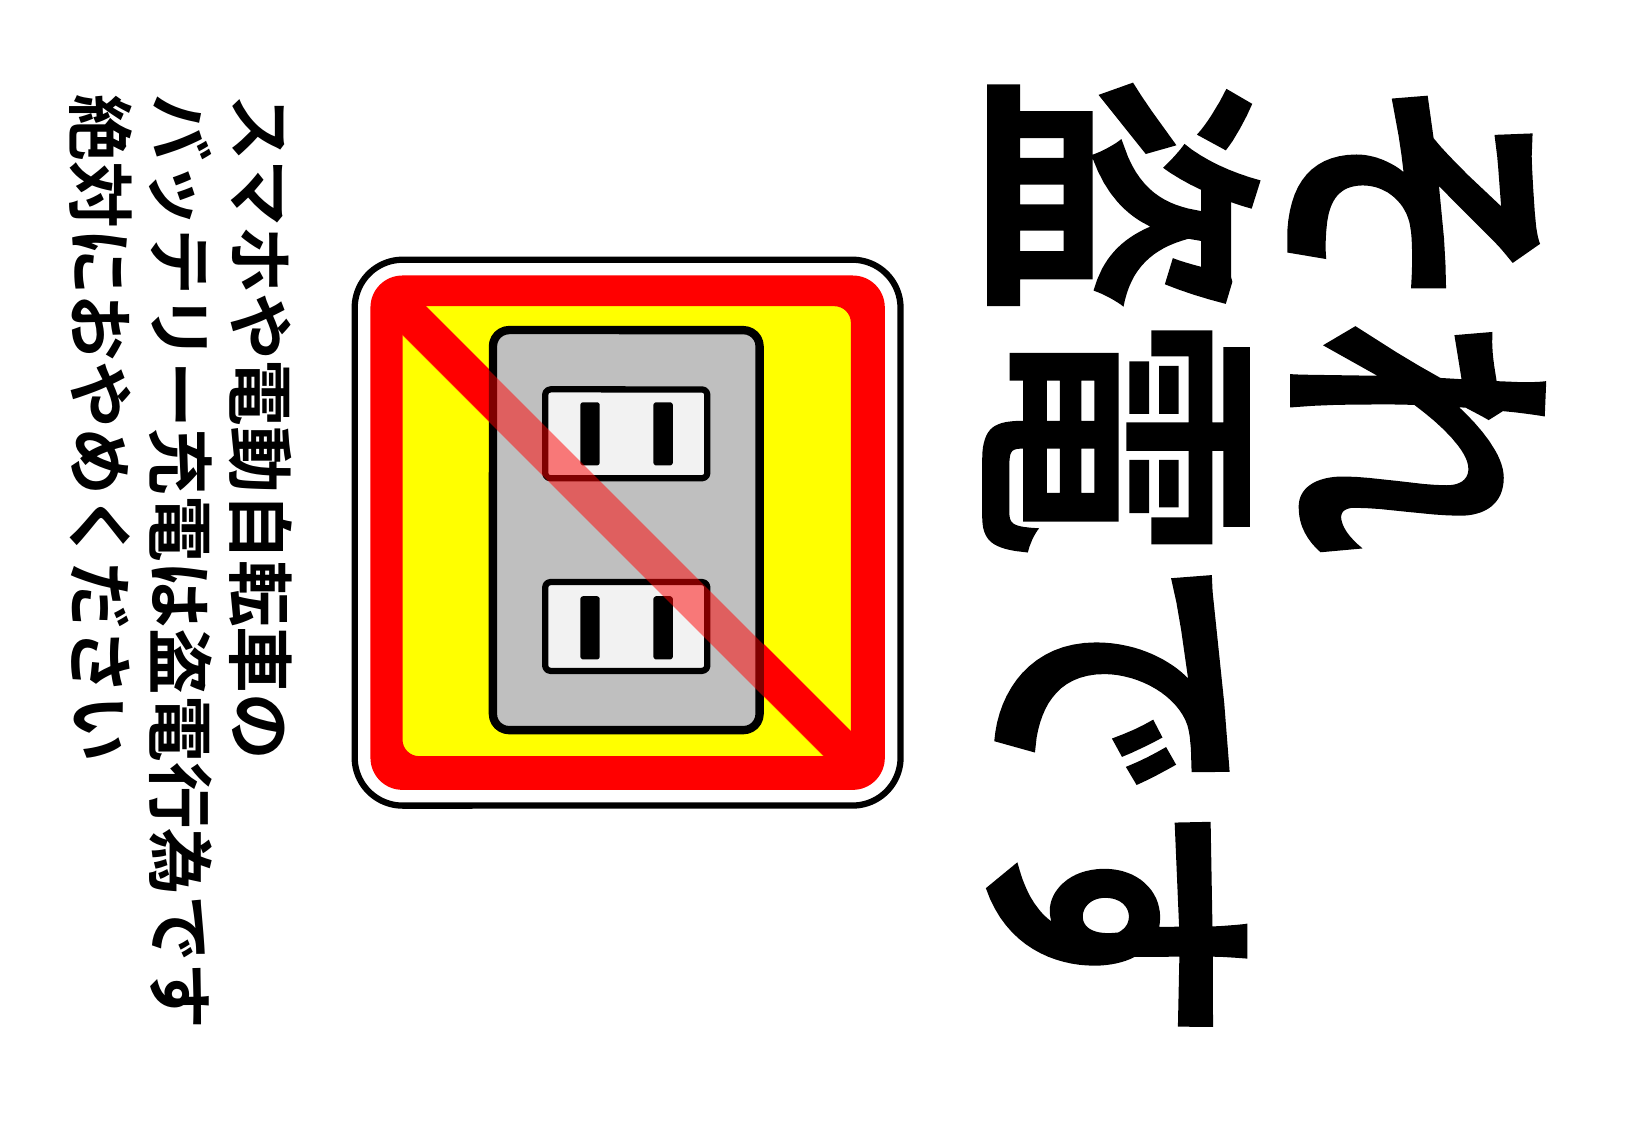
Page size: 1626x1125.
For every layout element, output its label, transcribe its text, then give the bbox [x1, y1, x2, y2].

text_box スマホや電動自転車の バッテリー充電は盗電行為です 絶対におやめください [36, 80, 310, 1045]
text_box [354, 259, 901, 806]
